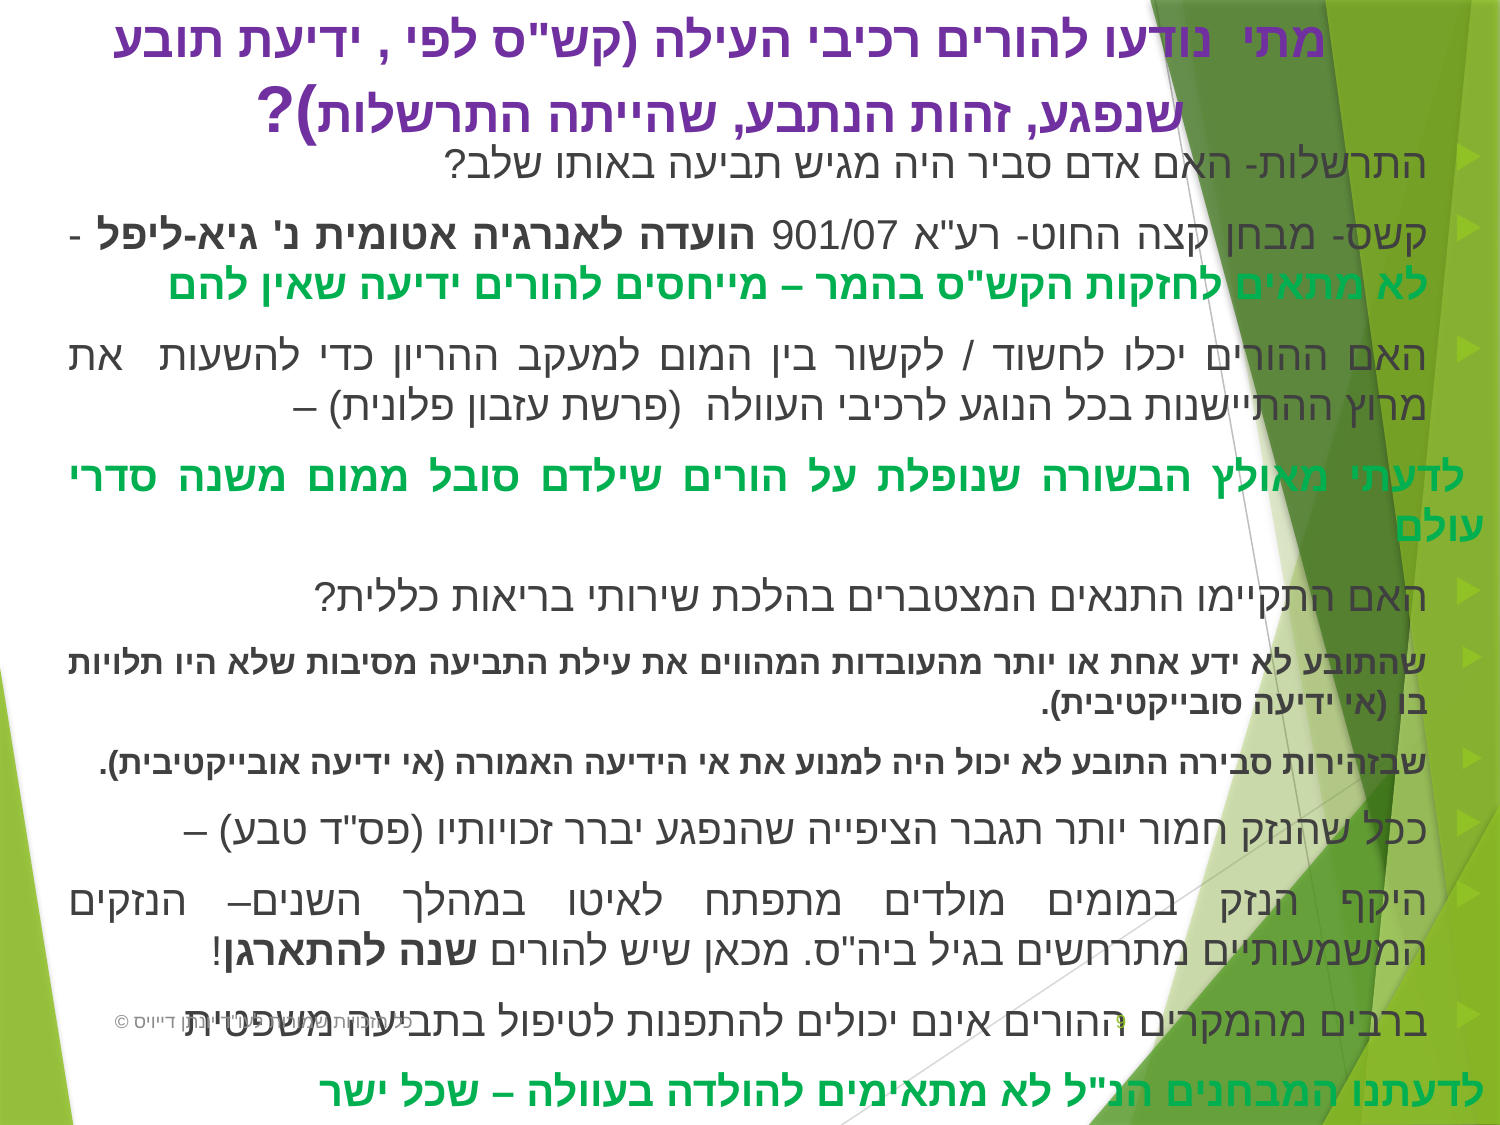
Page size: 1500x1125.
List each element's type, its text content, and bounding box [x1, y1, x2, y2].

list התרשלות- האם אדם סביר היה מגיש תביעה באותו שלב? קשס- מבחן קצה החוט- רע"א 901/07 הועדה לאנרגיה אטומית נ' גיא-ליפל - לא מתאים לחזקות הקש"ס בהמר – מייחסים להורים ידיעה שאין להם האם ההורים יכלו לחשוד / לקשור בין המום למעקב ההריון כדי להשעות את מרוץ ההתיישנות בכל הנוגע לרכיבי העוולה (פרשת עזבון פלונית) – לדעתי מאולץ הבשורה שנופלת על הורים שילדם סובל ממום משנה סדרי עולם האם התקיימו התנאים המצטברים בהלכת שירותי בריאות כללית? שהתובע לא ידע אחת או יותר מהעובדות המהווים את עילת התביעה מסיבות שלא היו תלויות בו (אי ידיעה סובייקטיבית). שבזהירות סבירה התובע לא יכול היה למנוע את אי הידיעה האמורה (אי ידיעה אובייקטיבית). ככל שהנזק חמור יותר תגבר הציפייה שהנפגע יברר זכויותיו (פס"ד טבע) – היקף הנזק במומים מולדים מתפתח לאיטו במהלך השנים– הנזקים המשמעותיים מתרחשים בגיל ביה"ס. מכאן שיש להורים שנה להתארגן! ברבים מהמקרים ההורים אינם יכולים להתפנות לטיפול בתביעה משפטית לדעתנו המבחנים הנ"ל לא מתאימים להולדה בעוולה – שכל ישר [53, 129, 1500, 1125]
title מתי נודעו להורים רכיבי העילה (קש"ס לפי , ידיעת תובע שנפגע, זהות הנתבע, שהייתה התרשלות)? [53, 0, 1389, 129]
slide_number 9 [1057, 991, 1142, 1051]
footer כל הזכויות שמורות לעו"ד יונתן דייויס © [99, 991, 859, 1051]
